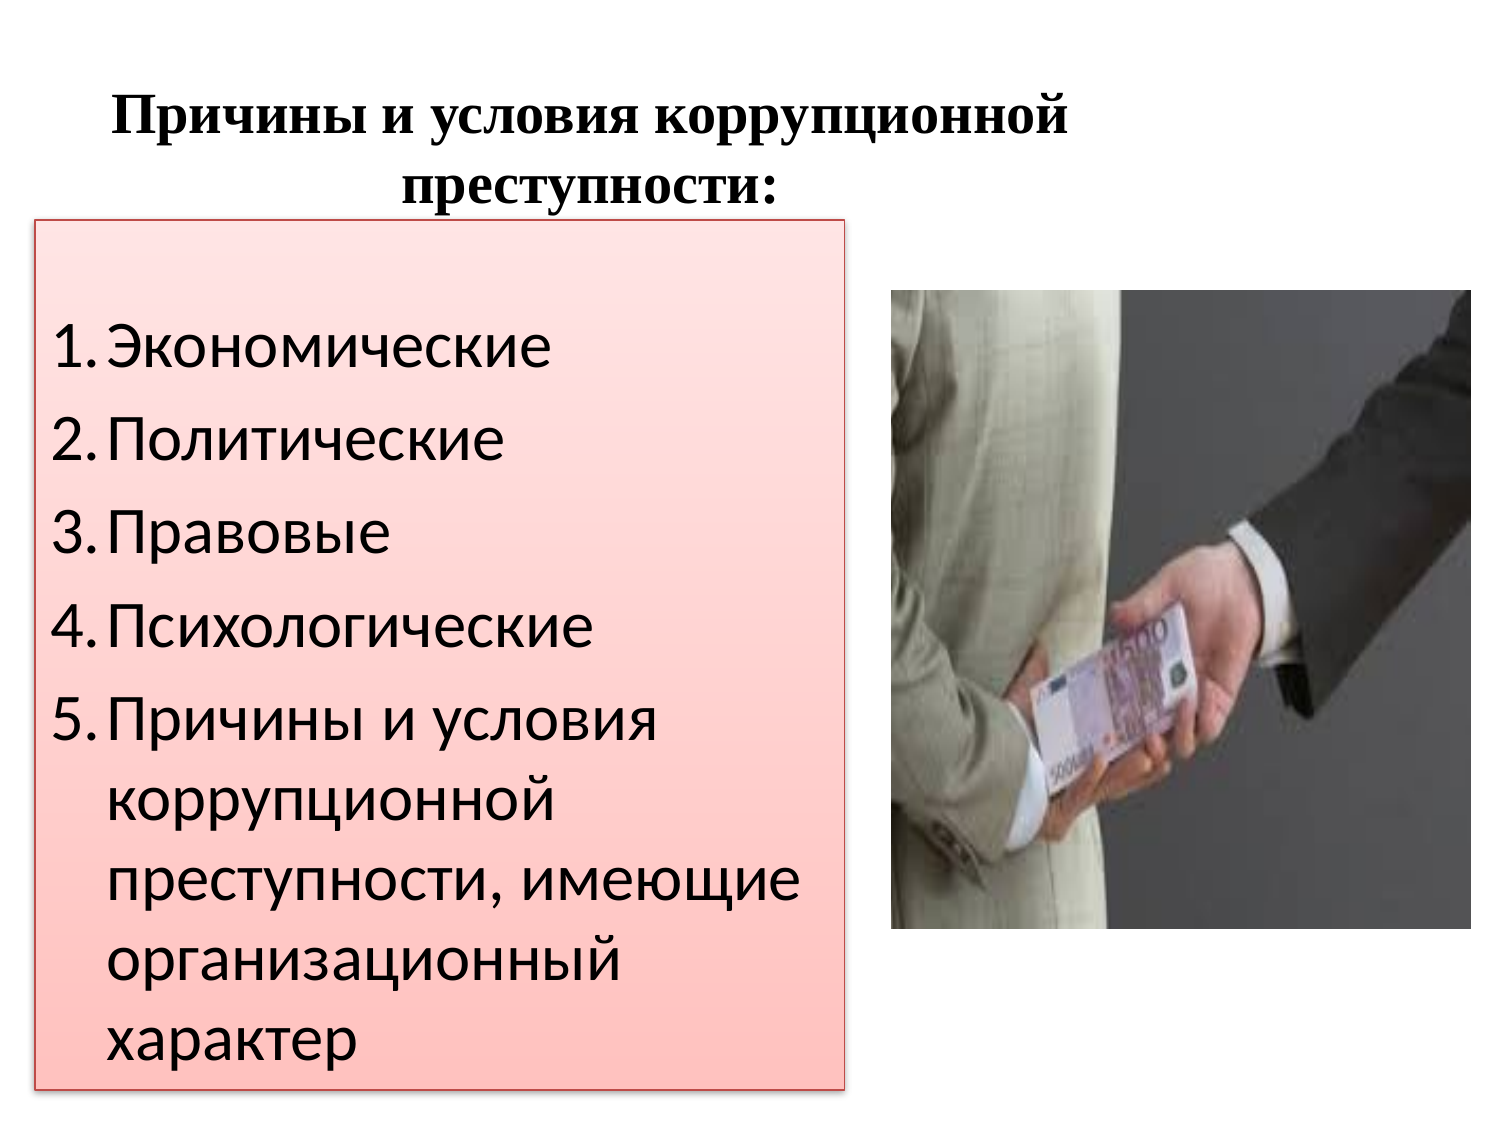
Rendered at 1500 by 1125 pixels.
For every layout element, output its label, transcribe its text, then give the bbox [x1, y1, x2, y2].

title Причины и условия коррупционной преступности: [0, 19, 1182, 223]
list Экономические Политические Правовые Психологические Причины и условия коррупционной преступности, имеющие организационный характер [34, 219, 845, 1091]
picture [891, 290, 1471, 929]
